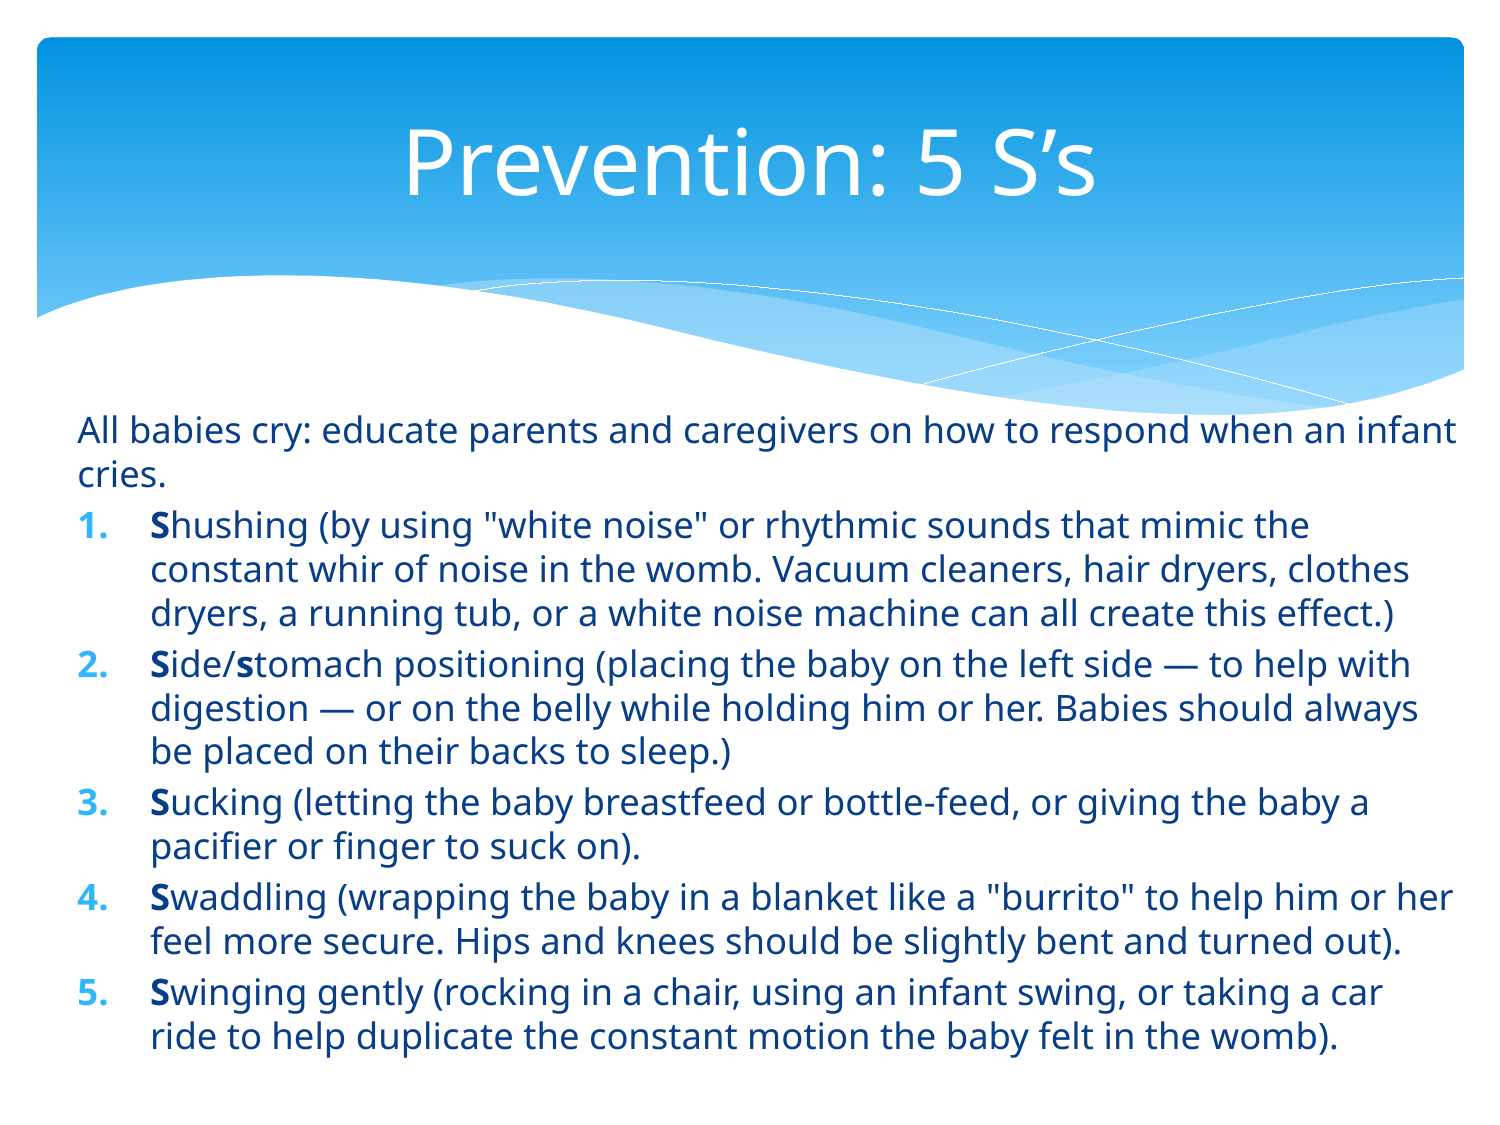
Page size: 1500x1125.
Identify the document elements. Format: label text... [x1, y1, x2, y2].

list All babies cry: educate parents and caregivers on how to respond when an infant cries. Shushing (by using "white noise" or rhythmic sounds that mimic the constant whir of noise in the womb. Vacuum cleaners, hair dryers, clothes dryers, a running tub, or a white noise machine can all create this effect.) Side/stomach positioning (placing the baby on the left side — to help with digestion — or on the belly while holding him or her. Babies should always be placed on their backs to sleep.) Sucking (letting the baby breastfeed or bottle-feed, or giving the baby a pacifier or finger to suck on). Swaddling (wrapping the baby in a blanket like a "burrito" to help him or her feel more secure. Hips and knees should be slightly bent and turned out). Swinging gently (rocking in a chair, using an infant swing, or taking a car ride to help duplicate the constant motion the baby felt in the womb). [62, 399, 1475, 1088]
title Prevention: 5 S’s [75, 55, 1425, 261]
